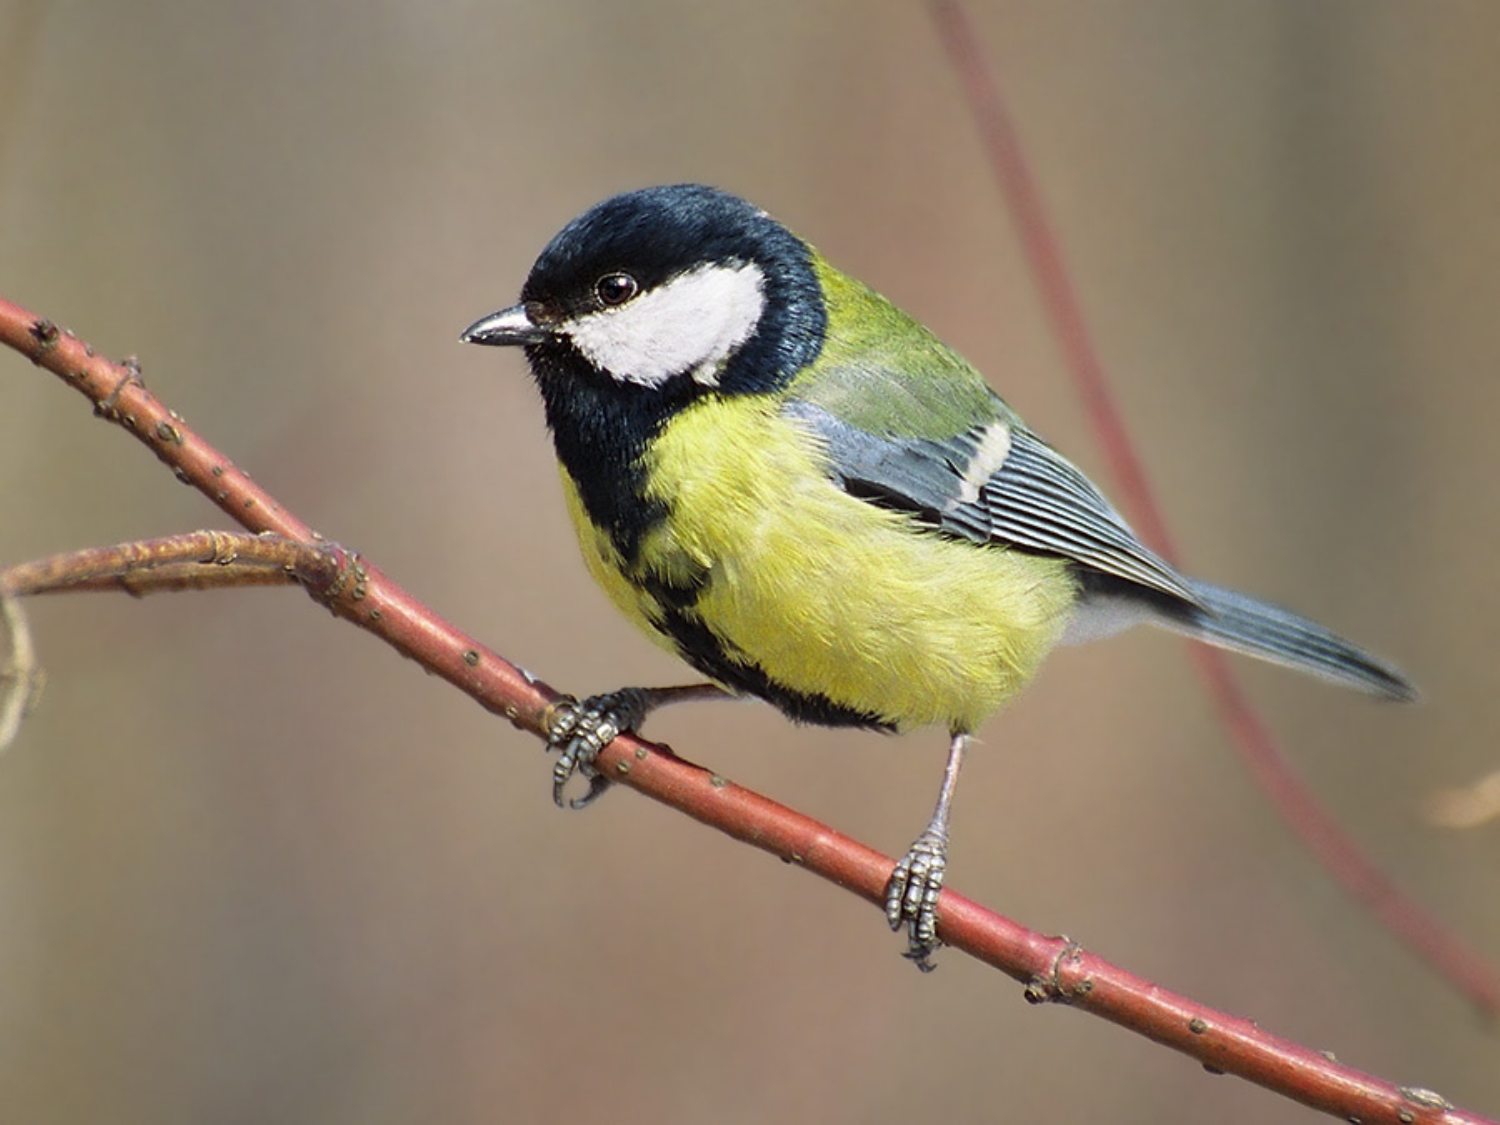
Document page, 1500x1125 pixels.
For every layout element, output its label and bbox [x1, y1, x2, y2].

list [0, 0, 1500, 1125]
